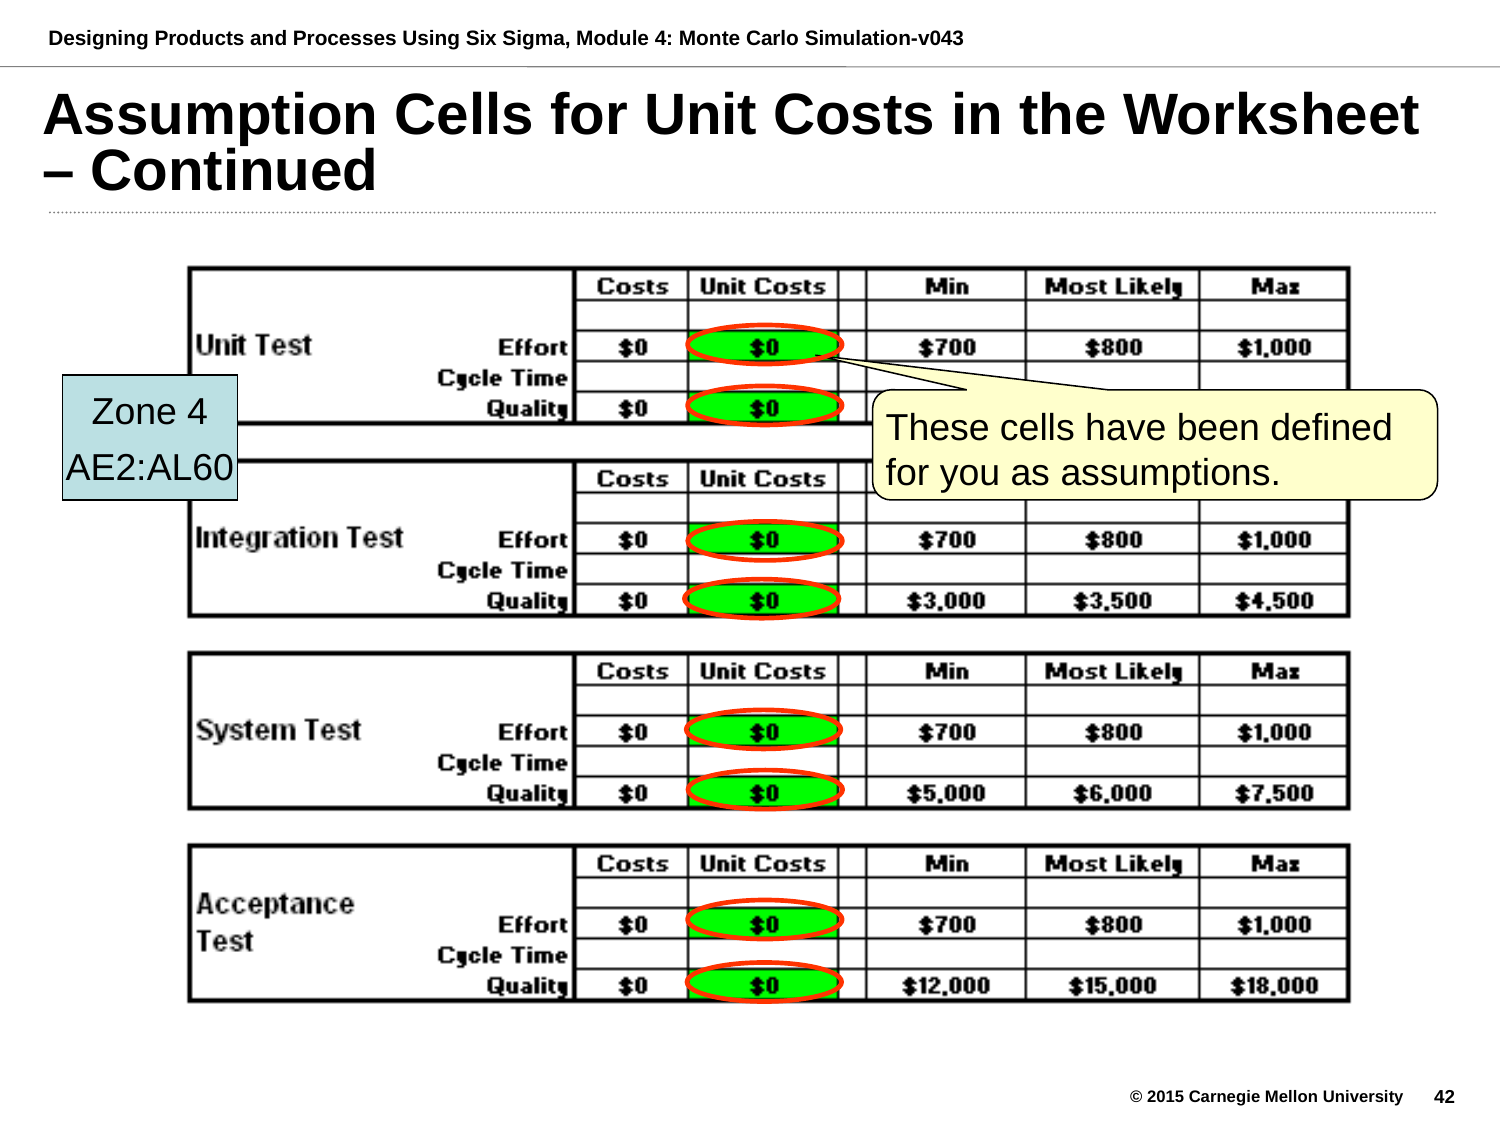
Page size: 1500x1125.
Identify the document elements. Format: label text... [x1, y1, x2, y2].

title Assumption Cells for Unit Costs in the Worksheet – Continued [42, 89, 1438, 202]
text_box These cells have been defined for you as assumptions. [1366, 389, 1438, 500]
picture [174, 255, 1363, 1013]
text_box Zone 4 AE2:AL60 [62, 375, 169, 500]
